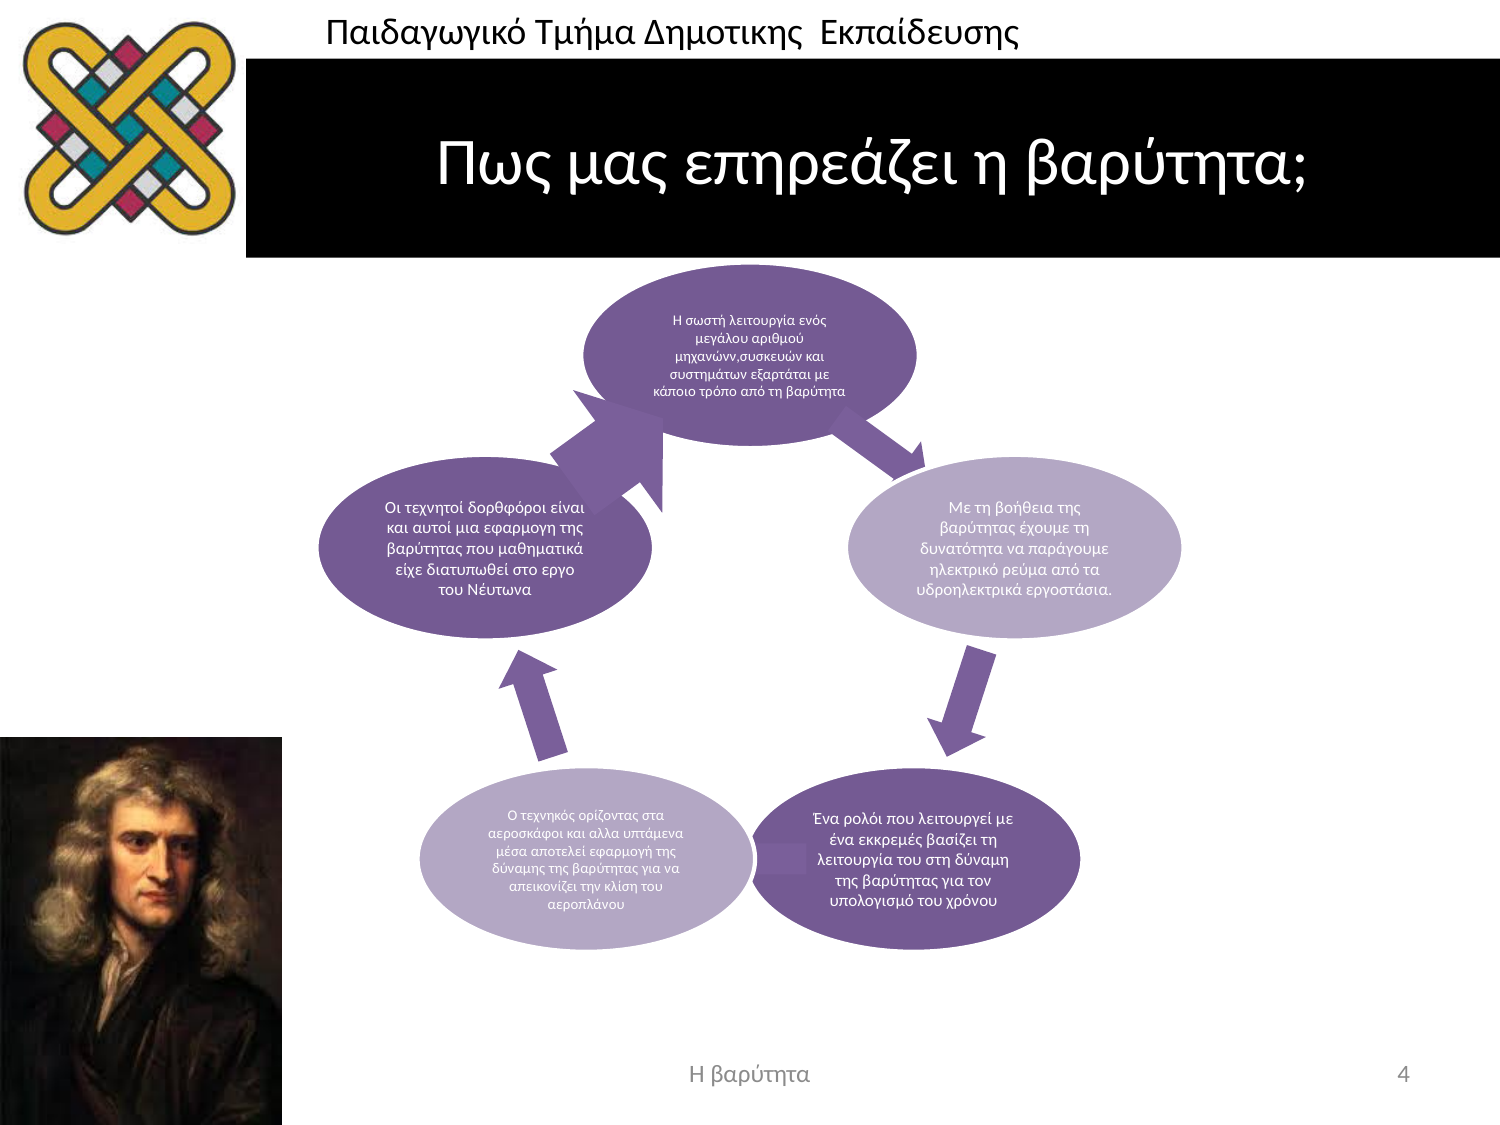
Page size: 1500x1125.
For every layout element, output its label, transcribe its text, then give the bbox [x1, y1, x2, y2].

slide_number 4 [1074, 1042, 1425, 1103]
title Πως μας επηρεάζει η βαρύτητα; [246, 58, 1500, 258]
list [74, 262, 1426, 1006]
picture [0, 737, 282, 1125]
footer Η βαρύτητα [512, 1042, 988, 1103]
picture [0, 0, 258, 258]
